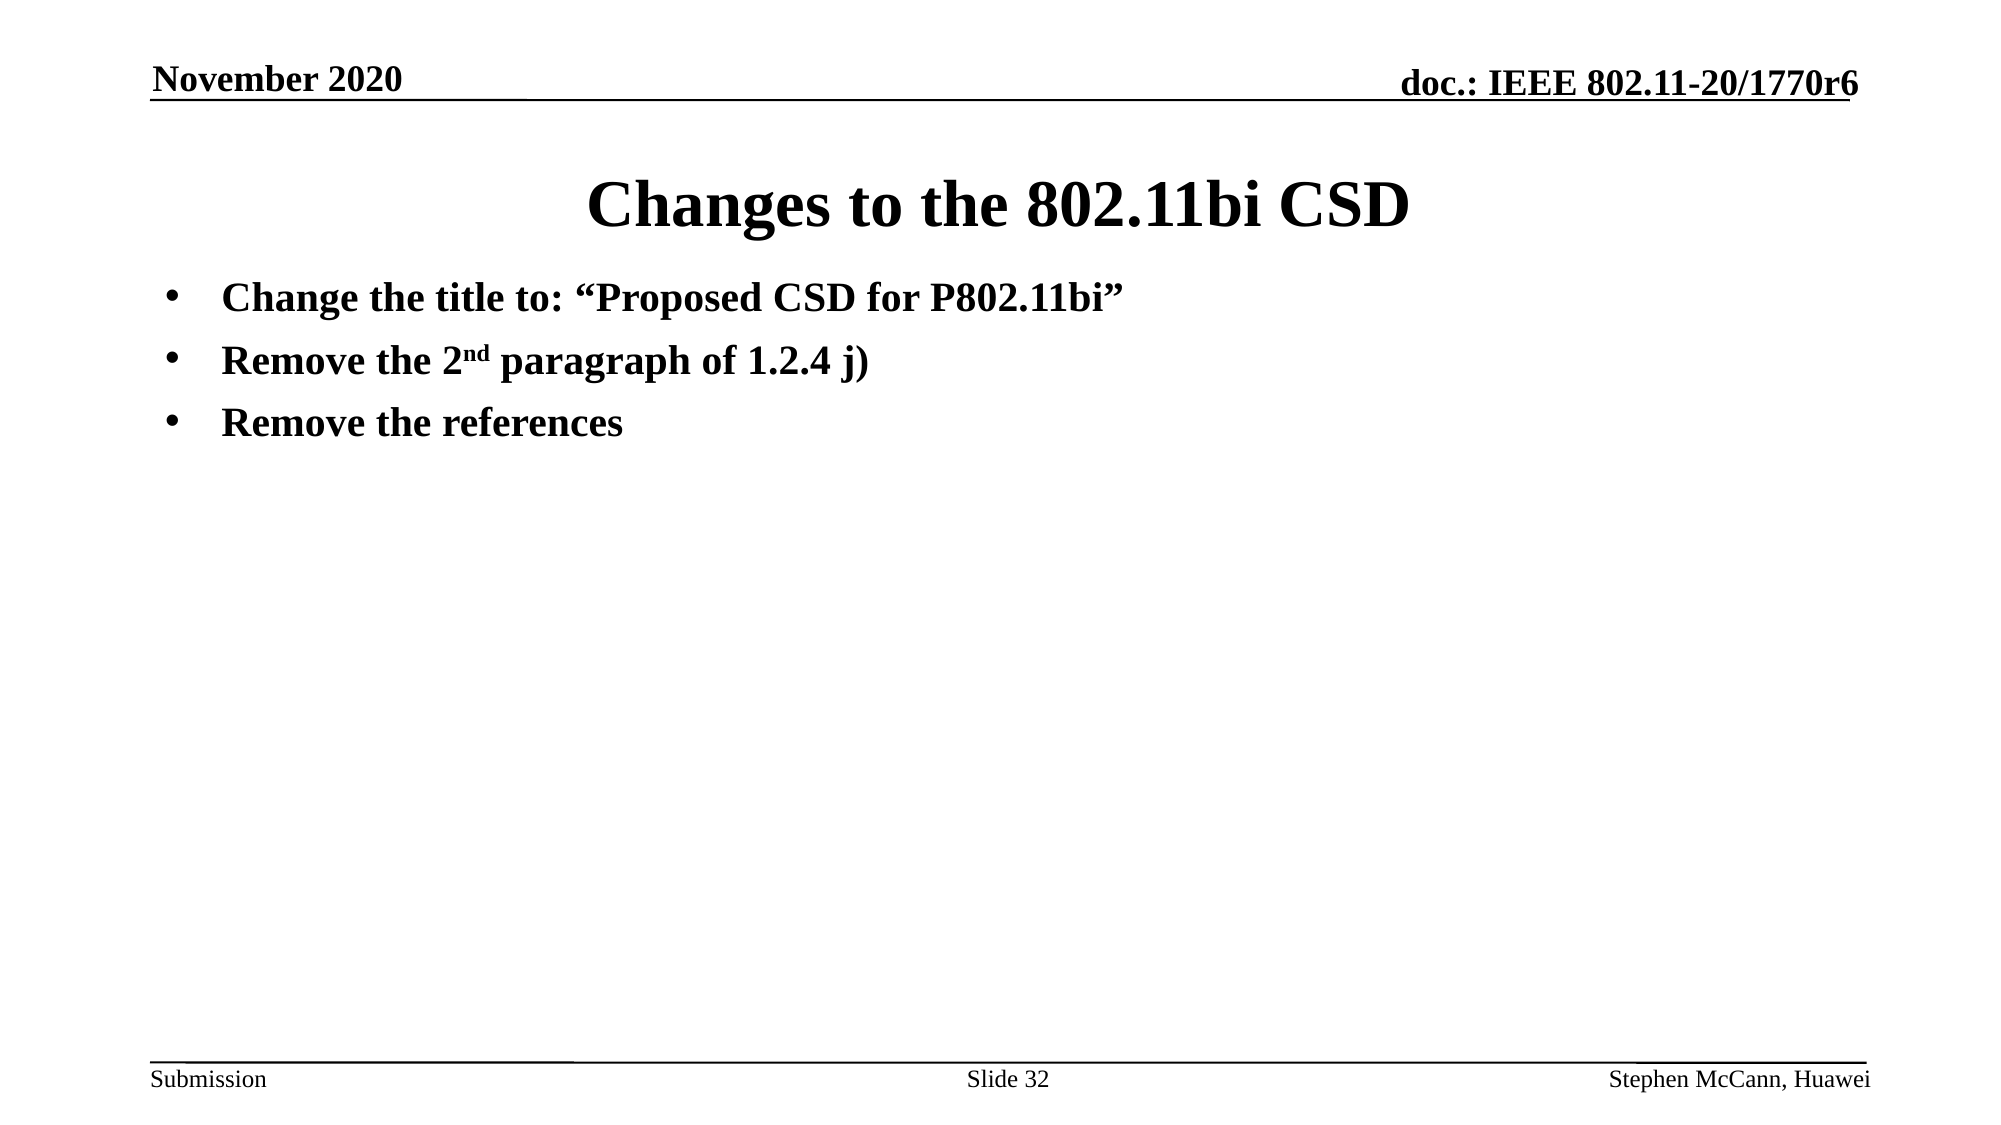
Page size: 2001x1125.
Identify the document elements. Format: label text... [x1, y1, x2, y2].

footer Stephen McCann, Huawei [1174, 1061, 1872, 1093]
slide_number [152, 54, 563, 100]
slide_number Slide 32 [950, 1061, 1067, 1123]
title Changes to the 802.11bi CSD [149, 112, 1850, 262]
list Change the title to: “Proposed CSD for P802.11bi” Remove the 2nd paragraph of 1.2.4 j) Remove the references [149, 262, 1850, 1013]
